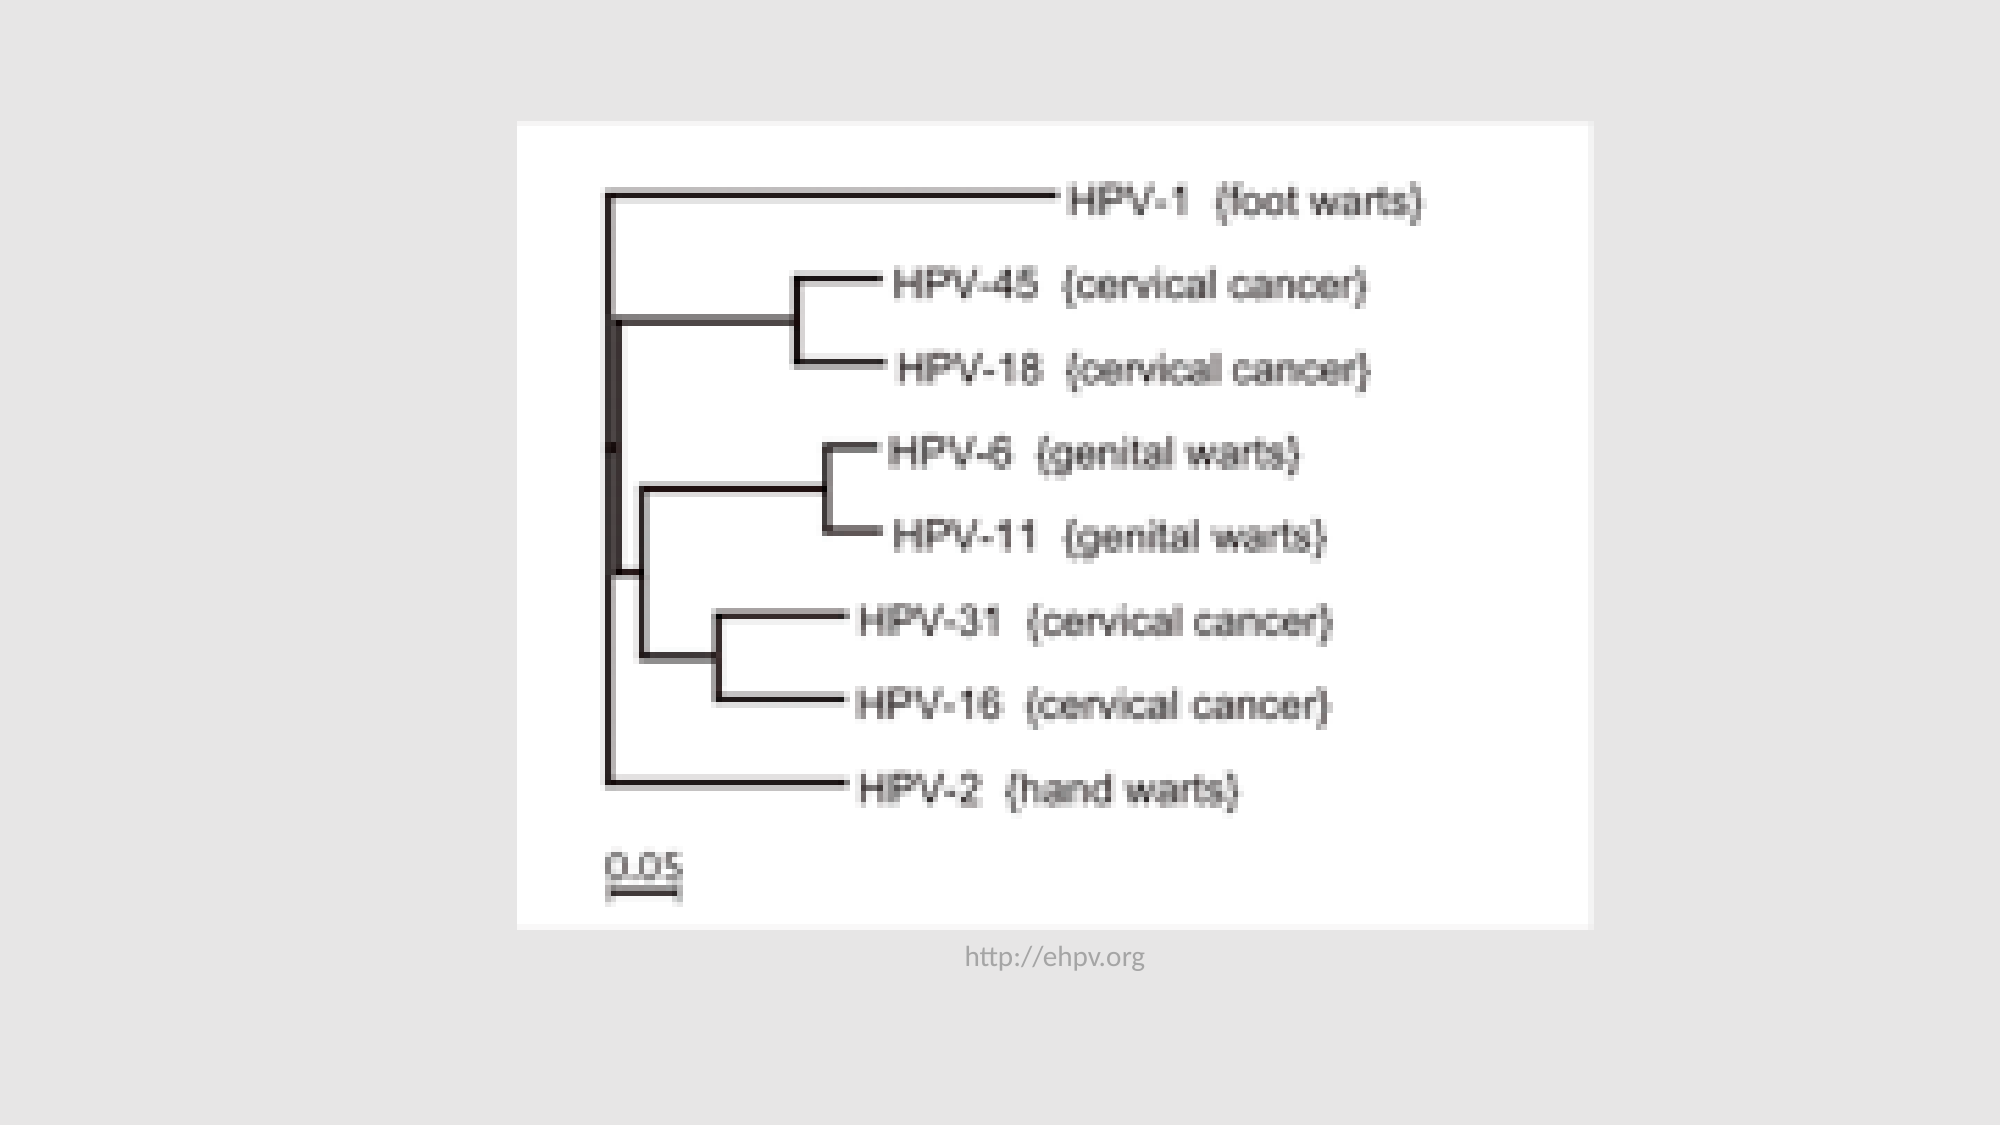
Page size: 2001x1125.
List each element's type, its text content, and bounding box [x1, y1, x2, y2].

text_box http://ehpv.org [830, 930, 1280, 980]
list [517, 121, 1594, 930]
